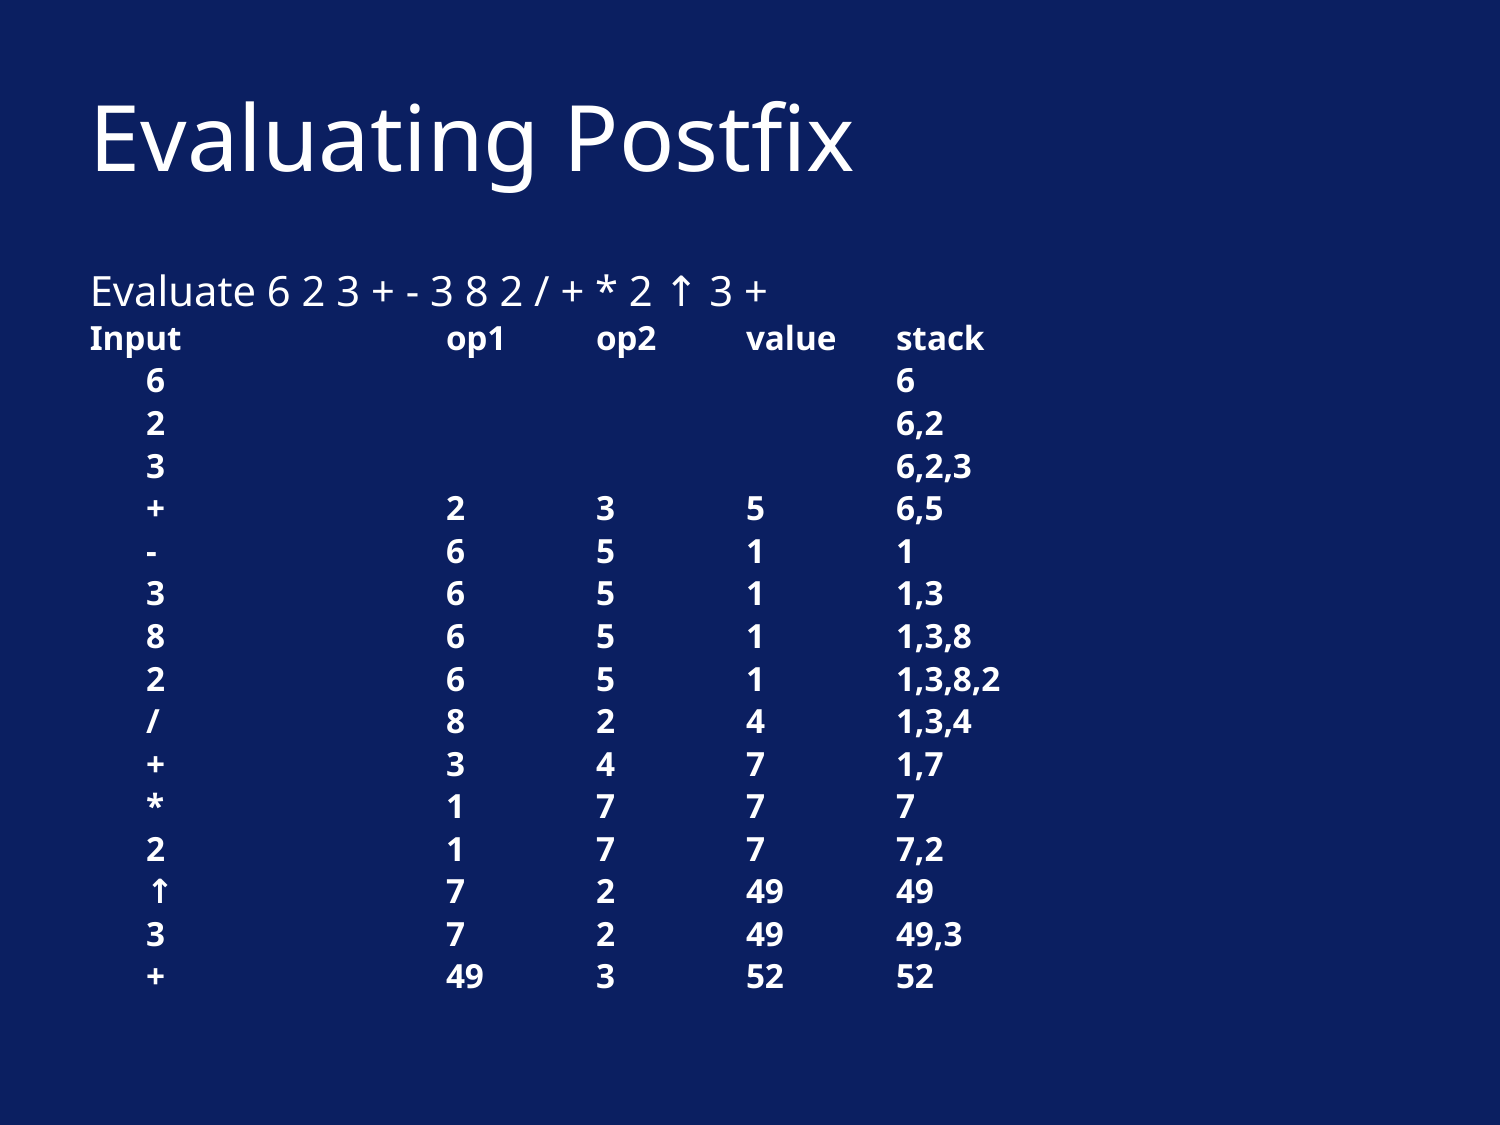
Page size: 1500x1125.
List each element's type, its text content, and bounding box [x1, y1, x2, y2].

list Evaluate 6 2 3 + - 3 8 2 / + * 2 ↑ 3 + Input op1 op2 value stack 6 6 2 6,2 3 6,2,3 + 2 3 5 6,5 - 6 5 1 1 3 6 5 1 1,3 8 6 5 1 1,3,8 2 6 5 1 1,3,8,2 / 8 2 4 1,3,4 + 3 4 7 1,7 * 1 7 7 7 2 1 7 7 7,2 ↑ 7 2 49 49 3 7 2 49 49,3 + 49 3 52 52 [74, 262, 1425, 1038]
title Evaluating Postfix [74, 59, 1425, 210]
